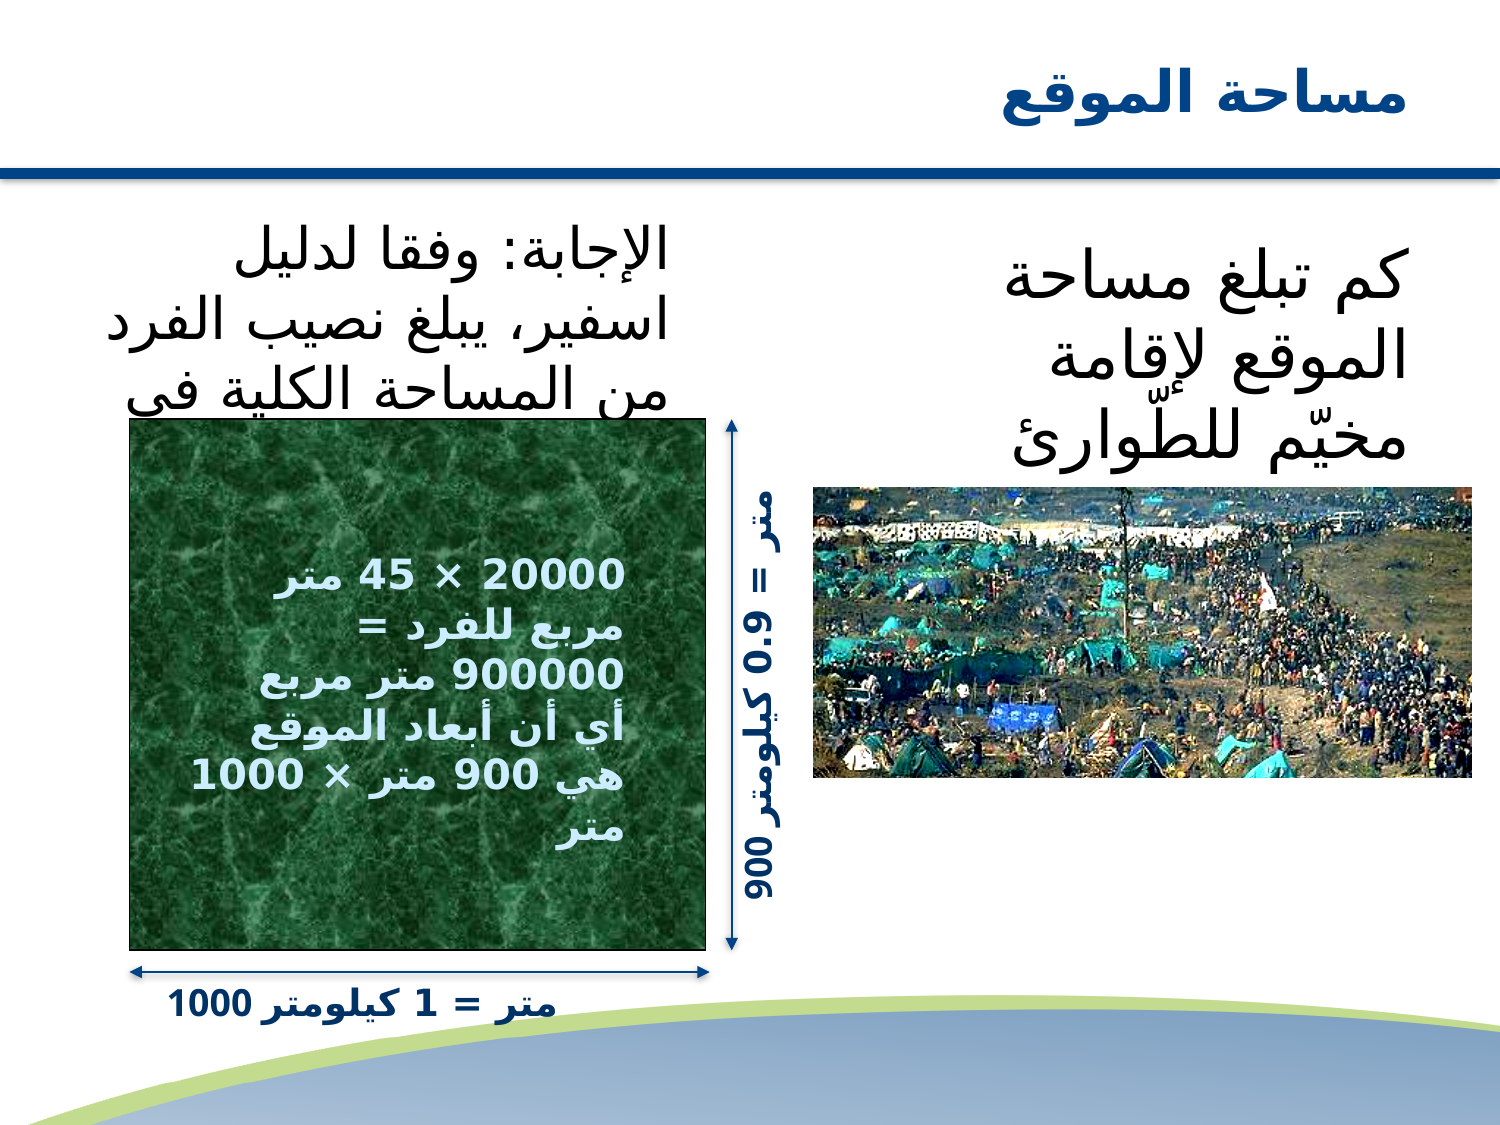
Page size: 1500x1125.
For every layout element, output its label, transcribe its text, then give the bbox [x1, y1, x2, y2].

title مساحة الموقع [75, 0, 1425, 178]
picture [0, 993, 1500, 1125]
list كم تبلغ مساحة الموقع لإقامة مخيّم للطّوارئ لإيواء 20000 نازح؟ [925, 224, 1425, 397]
picture [813, 486, 1472, 779]
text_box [129, 418, 793, 1039]
text_box الإجابة: وفقا لدليل اسفير، يبلغ نصيب الفرد من المساحة الكلية في المخيم 45 متر مربع. [69, 204, 687, 377]
